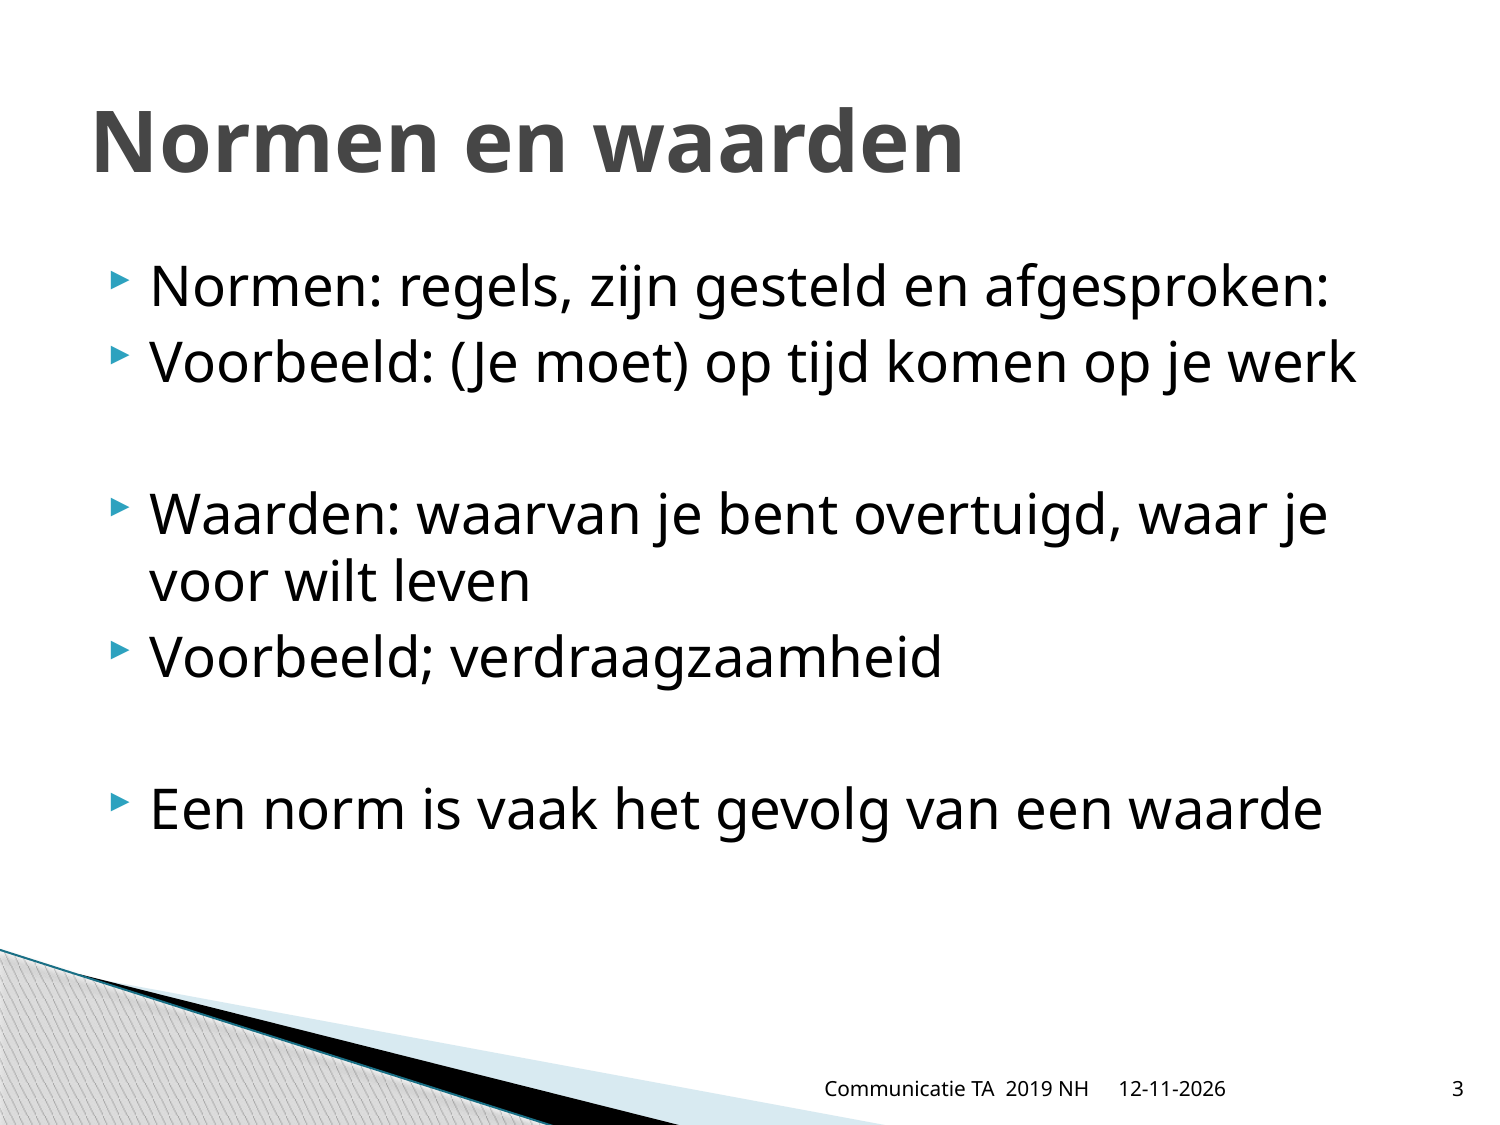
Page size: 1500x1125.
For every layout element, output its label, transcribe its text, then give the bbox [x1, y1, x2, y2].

footer Communicatie TA 2019 NH [718, 1051, 1105, 1112]
title Normen en waarden [75, 45, 1425, 233]
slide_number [1105, 1051, 1418, 1112]
slide_number 3 [1418, 1051, 1479, 1112]
list Normen: regels, zijn gesteld en afgesproken: Voorbeeld: (Je moet) op tijd komen op je werk Waarden: waarvan je bent overtuigd, waar je voor wilt leven Voorbeeld; verdraagzaamheid Een norm is vaak het gevolg van een waarde [75, 243, 1425, 986]
